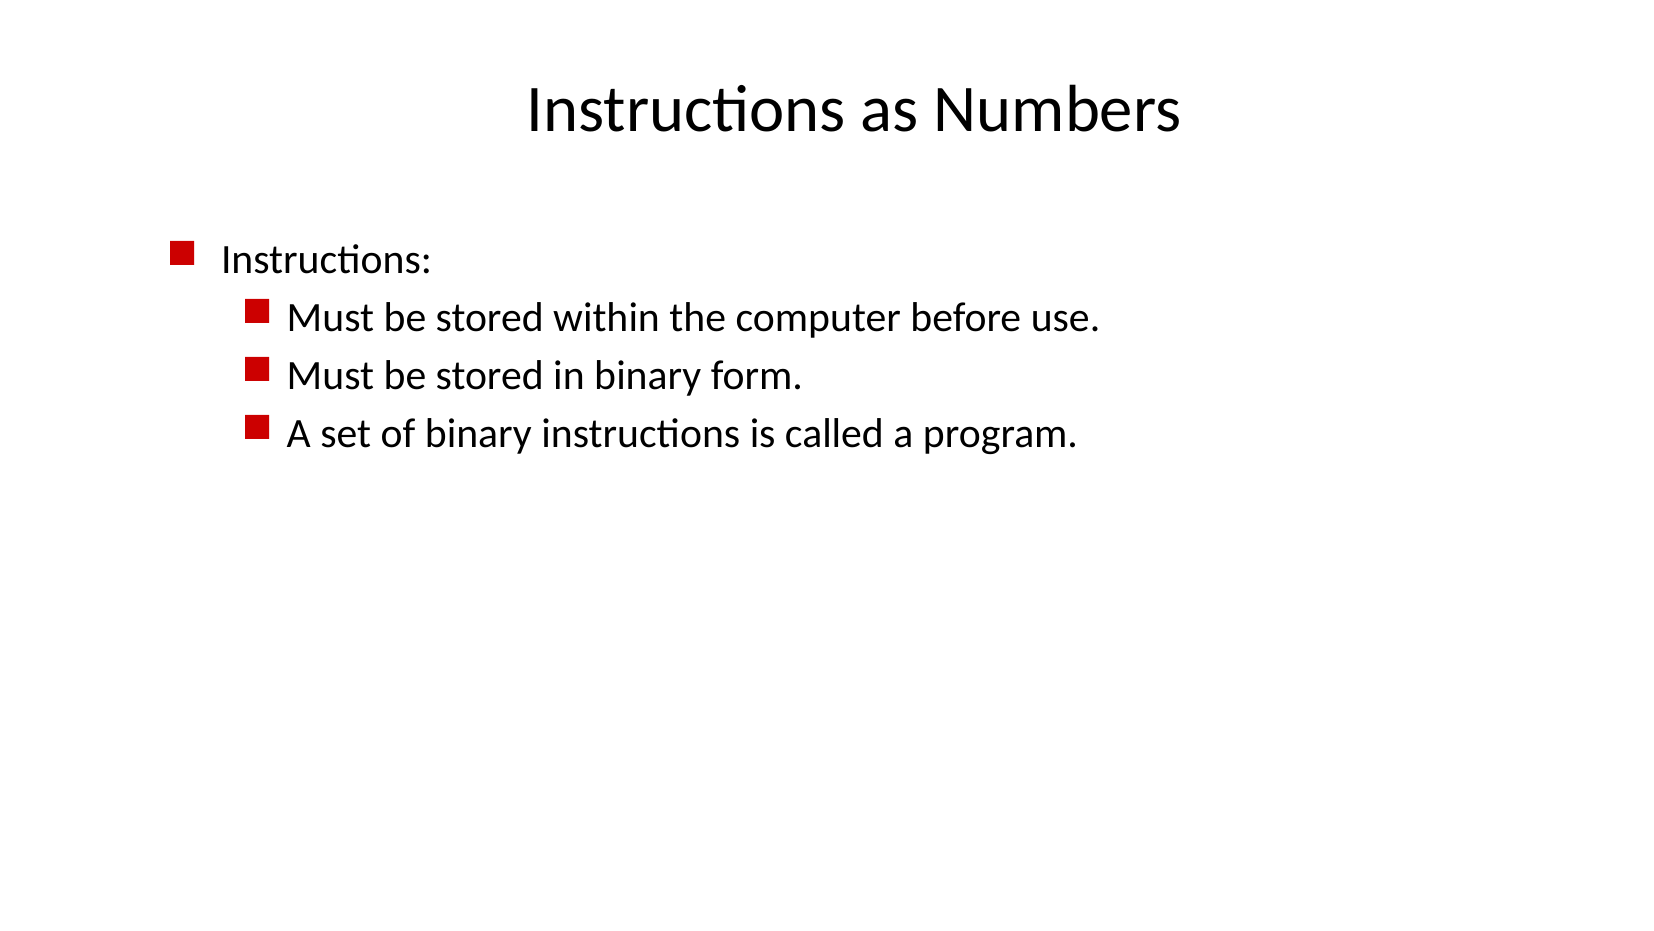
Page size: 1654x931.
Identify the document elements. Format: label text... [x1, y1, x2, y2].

title Instructions as Numbers [151, 51, 1557, 166]
list Instructions: Must be stored within the computer before use. Must be stored in binary form. A set of binary instructions is called a program. [151, 227, 1571, 817]
